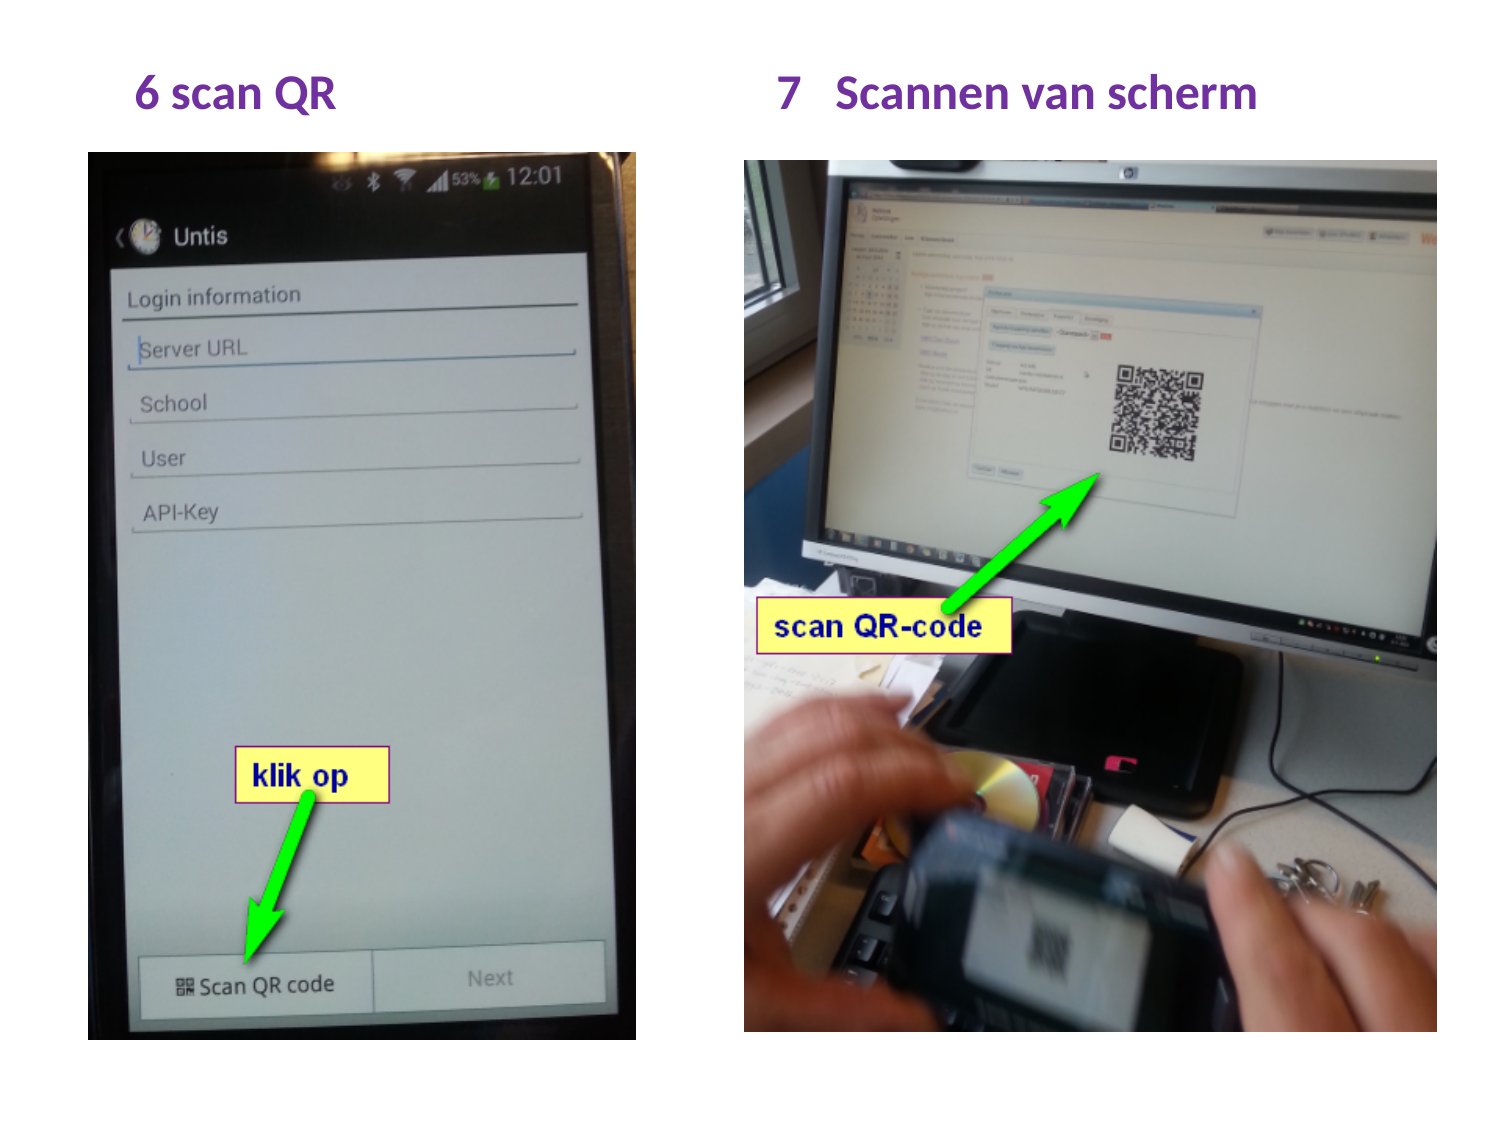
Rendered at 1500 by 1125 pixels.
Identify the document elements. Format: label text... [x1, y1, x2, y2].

picture [88, 151, 636, 1040]
text_box 7 Scannen van scherm [761, 51, 1274, 127]
picture [743, 160, 1437, 1032]
text_box 6 scan QR [119, 51, 352, 127]
